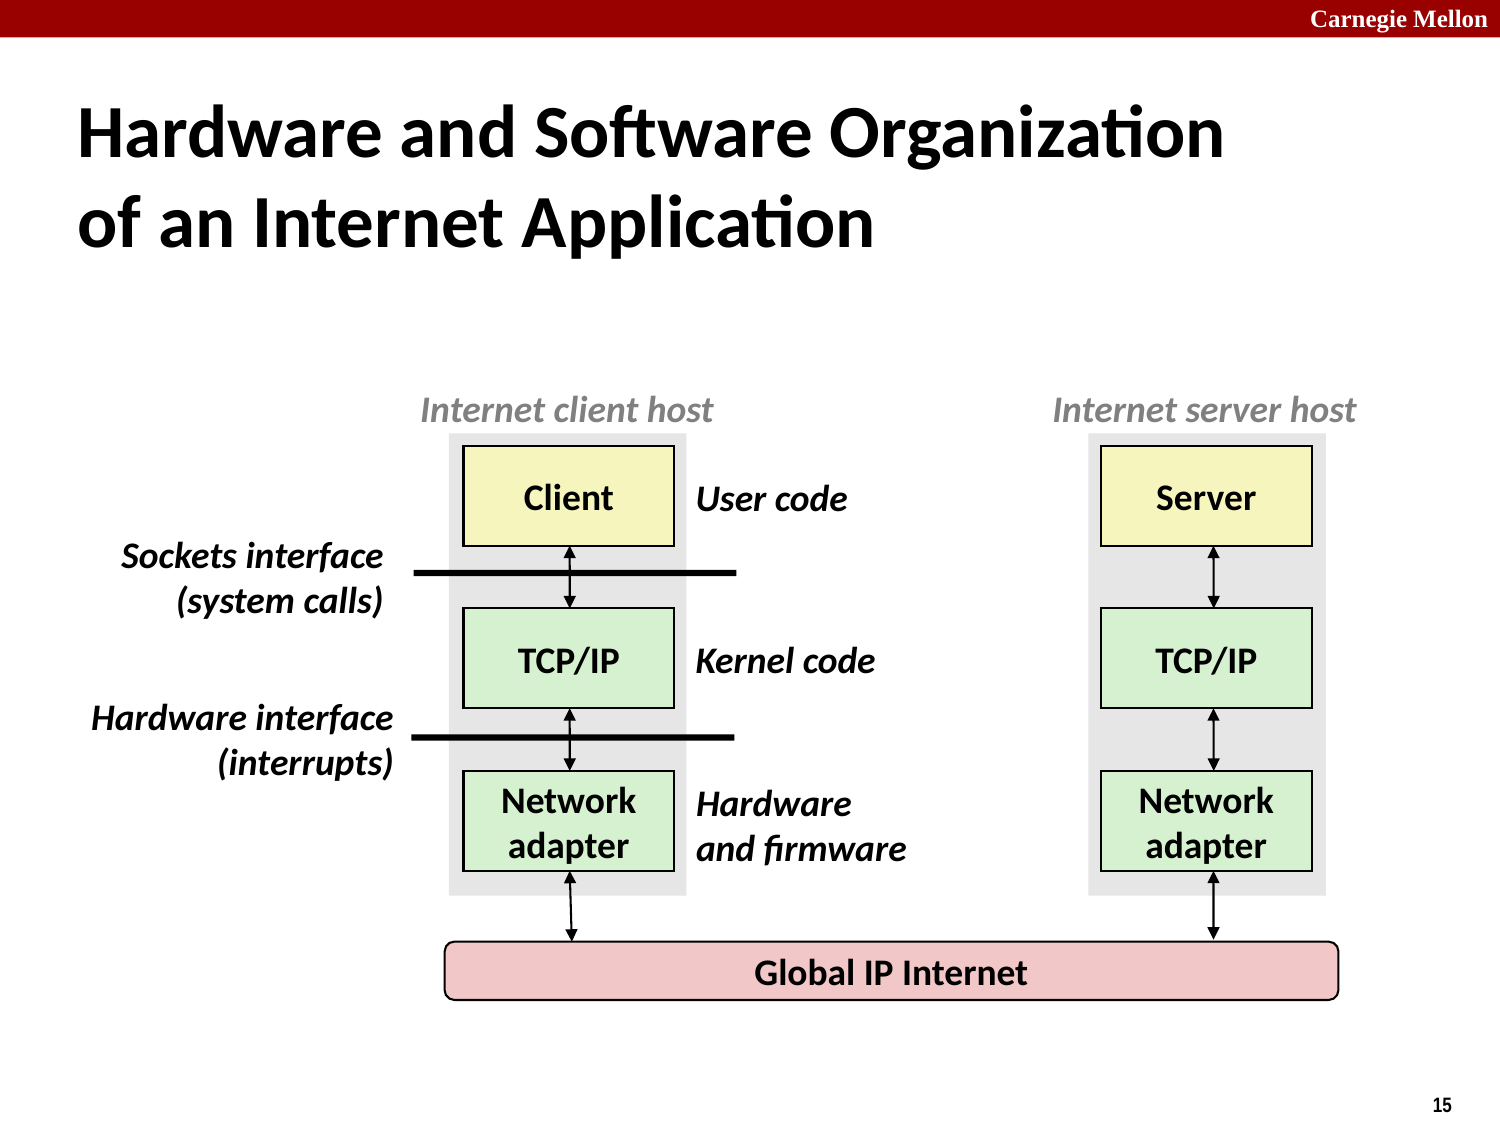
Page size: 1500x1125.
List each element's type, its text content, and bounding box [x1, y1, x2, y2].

text_box [1207, 870, 1220, 940]
text_box Client [463, 445, 675, 546]
text_box Kernel code [680, 628, 892, 689]
text_box [563, 870, 578, 941]
text_box Network adapter [1101, 770, 1312, 871]
text_box [1207, 708, 1220, 770]
text_box [1088, 438, 1326, 896]
text_box Sockets interface (system calls) [106, 523, 399, 629]
text_box [448, 573, 569, 737]
text_box [570, 738, 687, 896]
text_box [563, 546, 576, 572]
title Hardware and Software Organization of an Internet Application [62, 82, 1397, 263]
text_box Global IP Internet [444, 941, 1339, 1000]
text_box Server [1101, 445, 1312, 546]
text_box [570, 573, 687, 737]
text_box TCP/IP [1101, 608, 1312, 709]
text_box [448, 438, 687, 572]
text_box [563, 573, 576, 609]
text_box Internet server host [1037, 377, 1372, 438]
text_box Network adapter [463, 770, 675, 871]
text_box User code [680, 466, 864, 526]
text_box [448, 738, 570, 896]
text_box [563, 738, 576, 770]
text_box [1207, 546, 1220, 609]
text_box Hardware and firmware [681, 771, 923, 876]
text_box [563, 708, 576, 737]
text_box Internet client host [405, 377, 729, 438]
text_box Hardware interface (interrupts) [76, 685, 409, 791]
text_box TCP/IP [463, 608, 675, 709]
